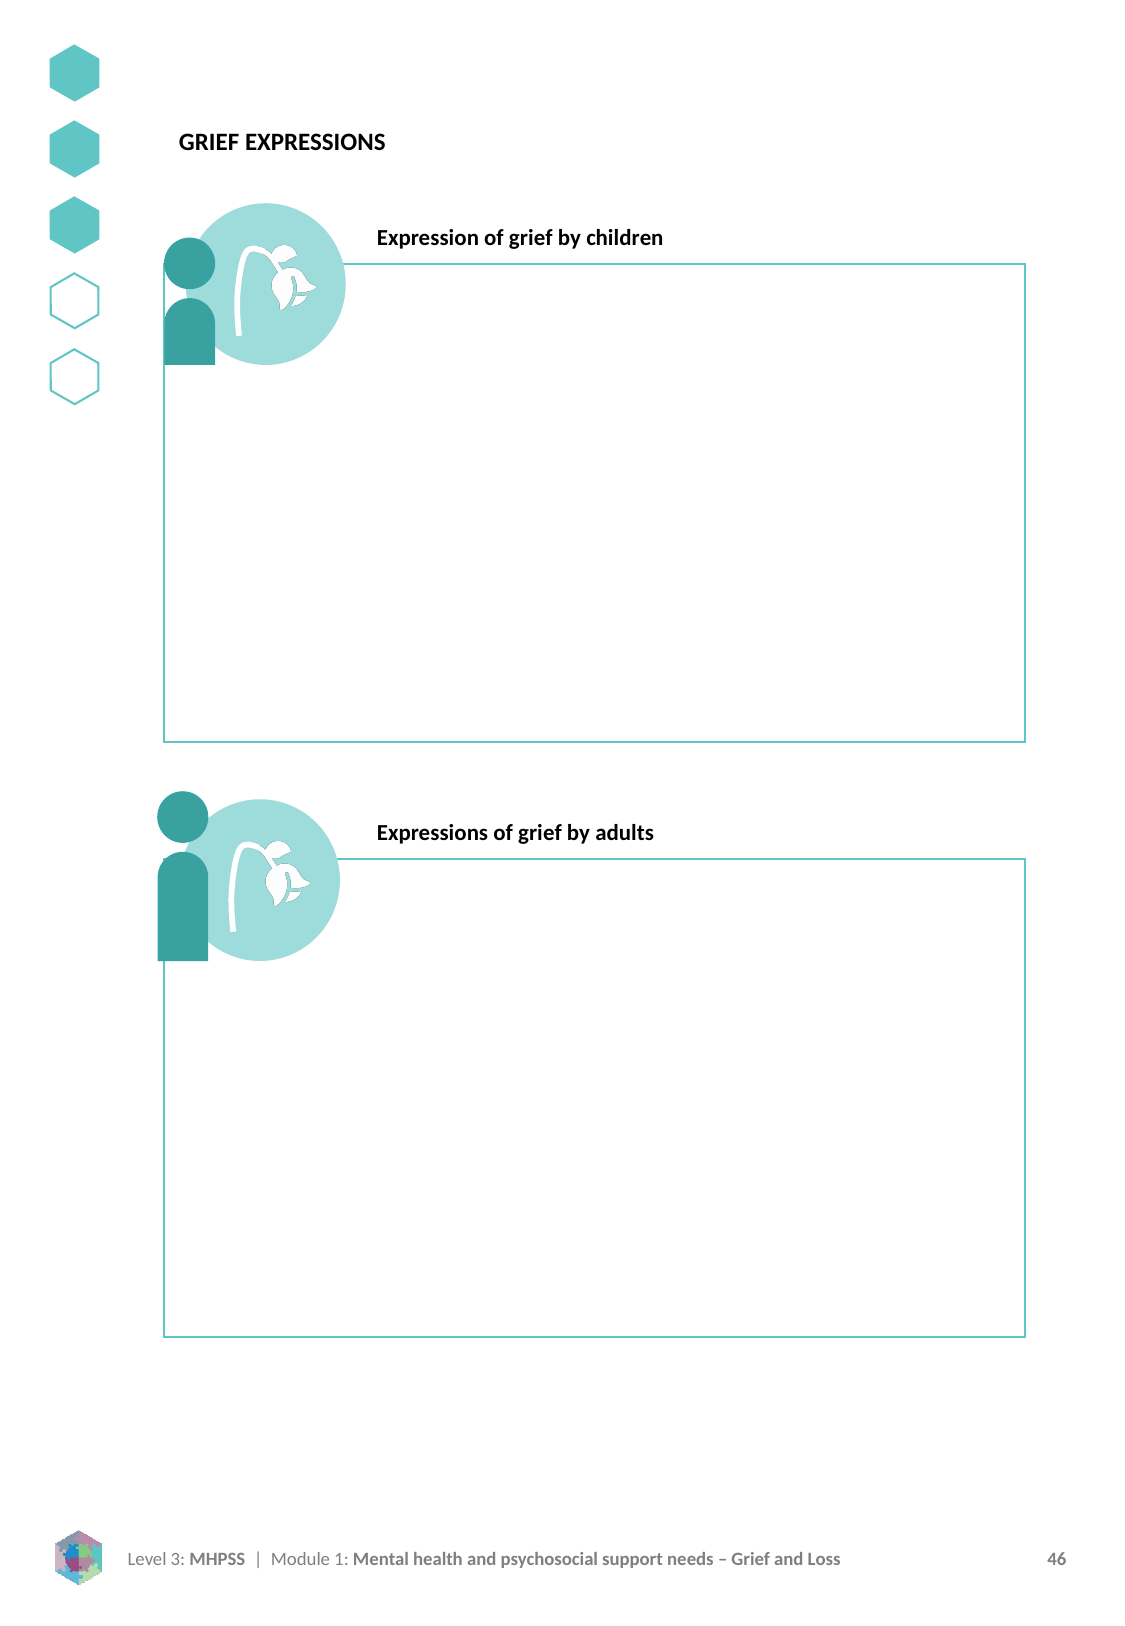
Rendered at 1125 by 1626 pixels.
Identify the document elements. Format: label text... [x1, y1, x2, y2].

text_box [163, 264, 1025, 743]
text_box [50, 197, 99, 253]
text_box [50, 273, 99, 329]
picture [55, 1530, 102, 1585]
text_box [163, 202, 346, 366]
text_box [50, 121, 99, 177]
text_box [50, 349, 99, 405]
text_box Expression of grief by children [362, 208, 694, 264]
text_box Expressions of grief by adults [362, 803, 694, 859]
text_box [156, 790, 341, 962]
text_box [50, 45, 99, 101]
text_box [163, 858, 1025, 1337]
text_box GRIEF EXPRESSIONS [164, 117, 1025, 163]
